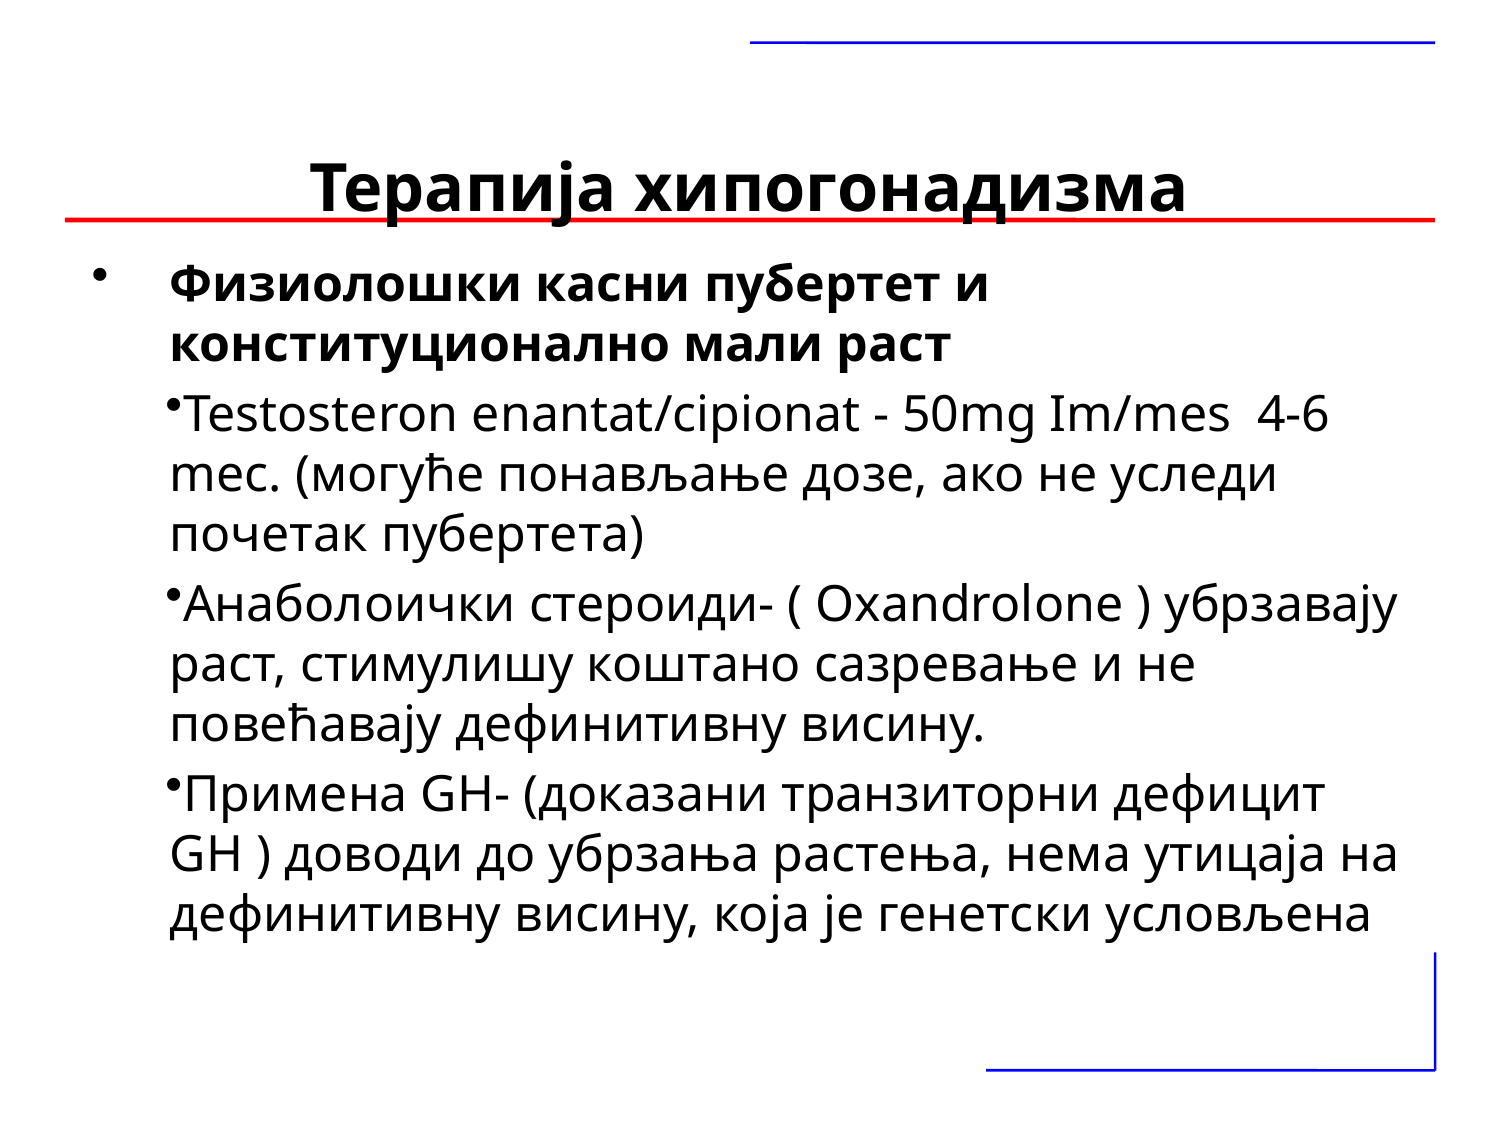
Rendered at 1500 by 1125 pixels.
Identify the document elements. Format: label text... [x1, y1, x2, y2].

list Физиолошки касни пубертет и конституционално мали раст Testosteron enantat/cipionat - 50mg Im/mes 4-6 meс. (могуће понављање дозе, ако не уследи почетак пубертeта) Анаболоички стероиди- ( Oxandrolone ) убрзавају раст, стимулишу коштано сазревање и не повећавају дефинитивну висину. Примена GH- (доказани транзиторни дефицит GH ) доводи до убрзања растења, нема утицаја на дефинитивну висину, која је генетски условљена [76, 243, 1427, 968]
title Терапија хипогонадизма [74, 19, 1424, 233]
